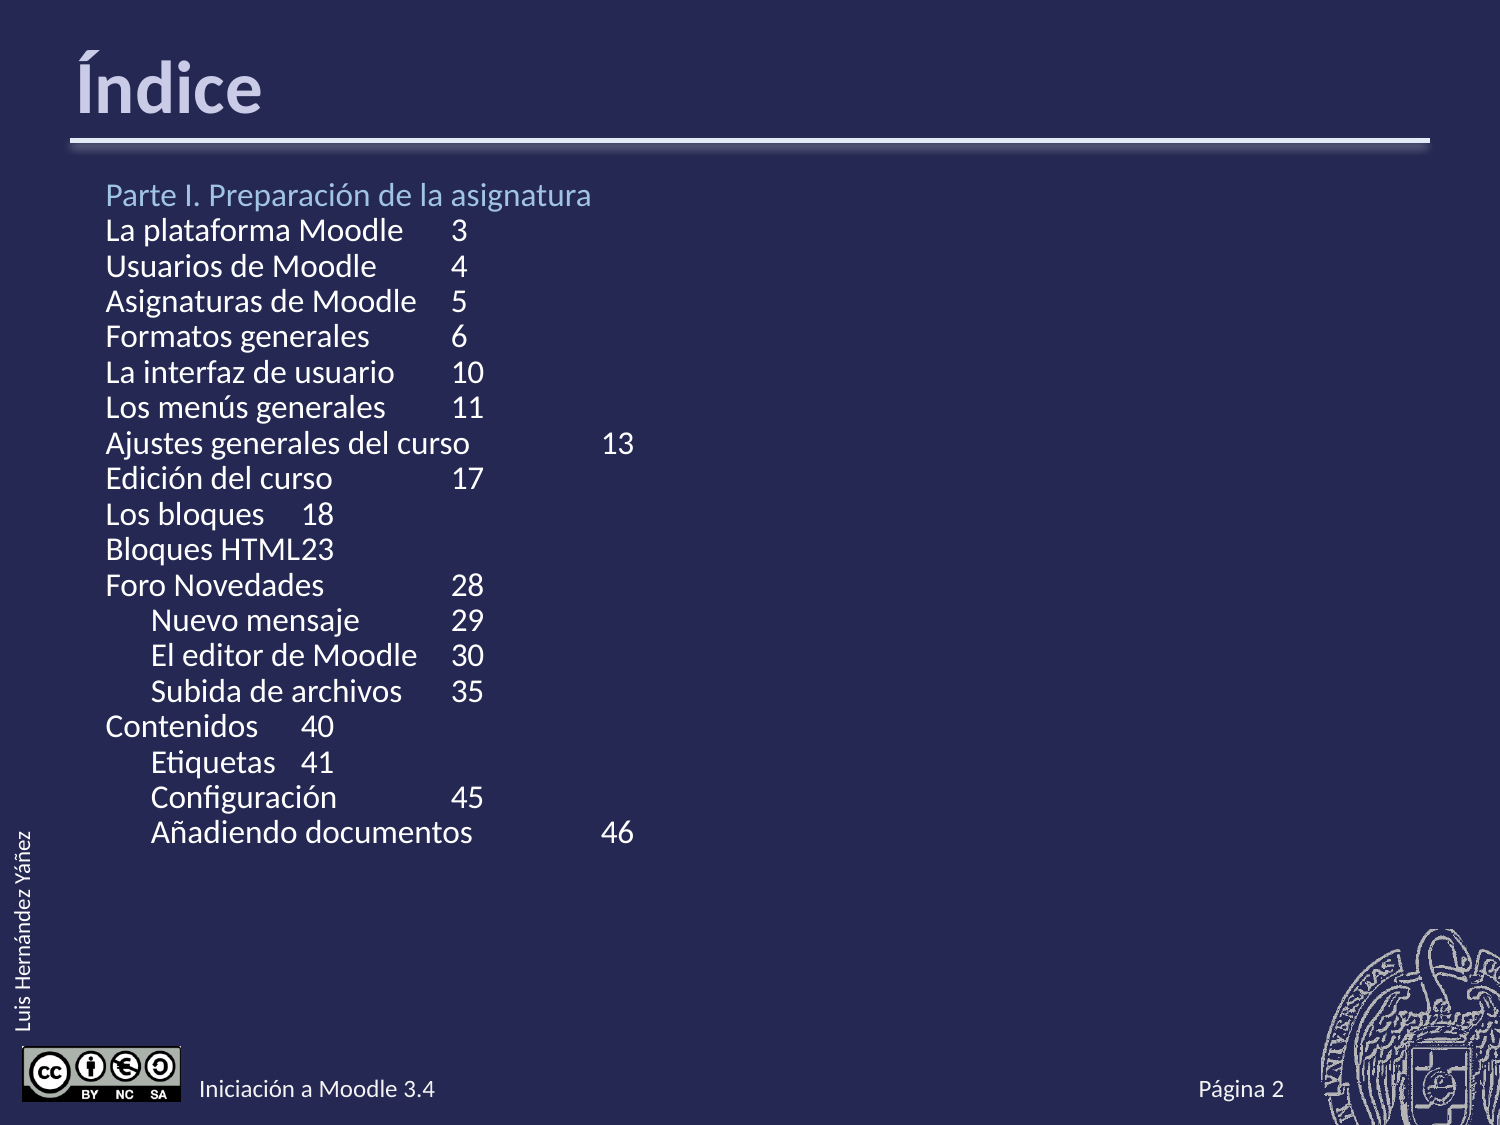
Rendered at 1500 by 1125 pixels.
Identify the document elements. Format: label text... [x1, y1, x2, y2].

picture [22, 1046, 181, 1102]
footer Iniciación a Moodle 3.4 [199, 1042, 1114, 1103]
title Índice [75, 46, 1425, 129]
slide_number Página 1 [1136, 1042, 1285, 1103]
picture [1321, 929, 1500, 1125]
list Parte I. Preparación de la asignatura La plataforma Moodle 3 Usuarios de Moodle 4 Asignaturas de Moodle 5 Formatos generales 6 La interfaz de usuario 10 Los menús generales 11 Ajustes generales del curso 13 Edición del curso 17 Los bloques 18 Bloques HTML 23 Foro Novedades 28 Nuevo mensaje 29 El editor de Moodle 30 Subida de archivos 35 Contenidos 40 Etiquetas 41 Configuración 45 Añadiendo documentos 46 [76, 170, 691, 1043]
